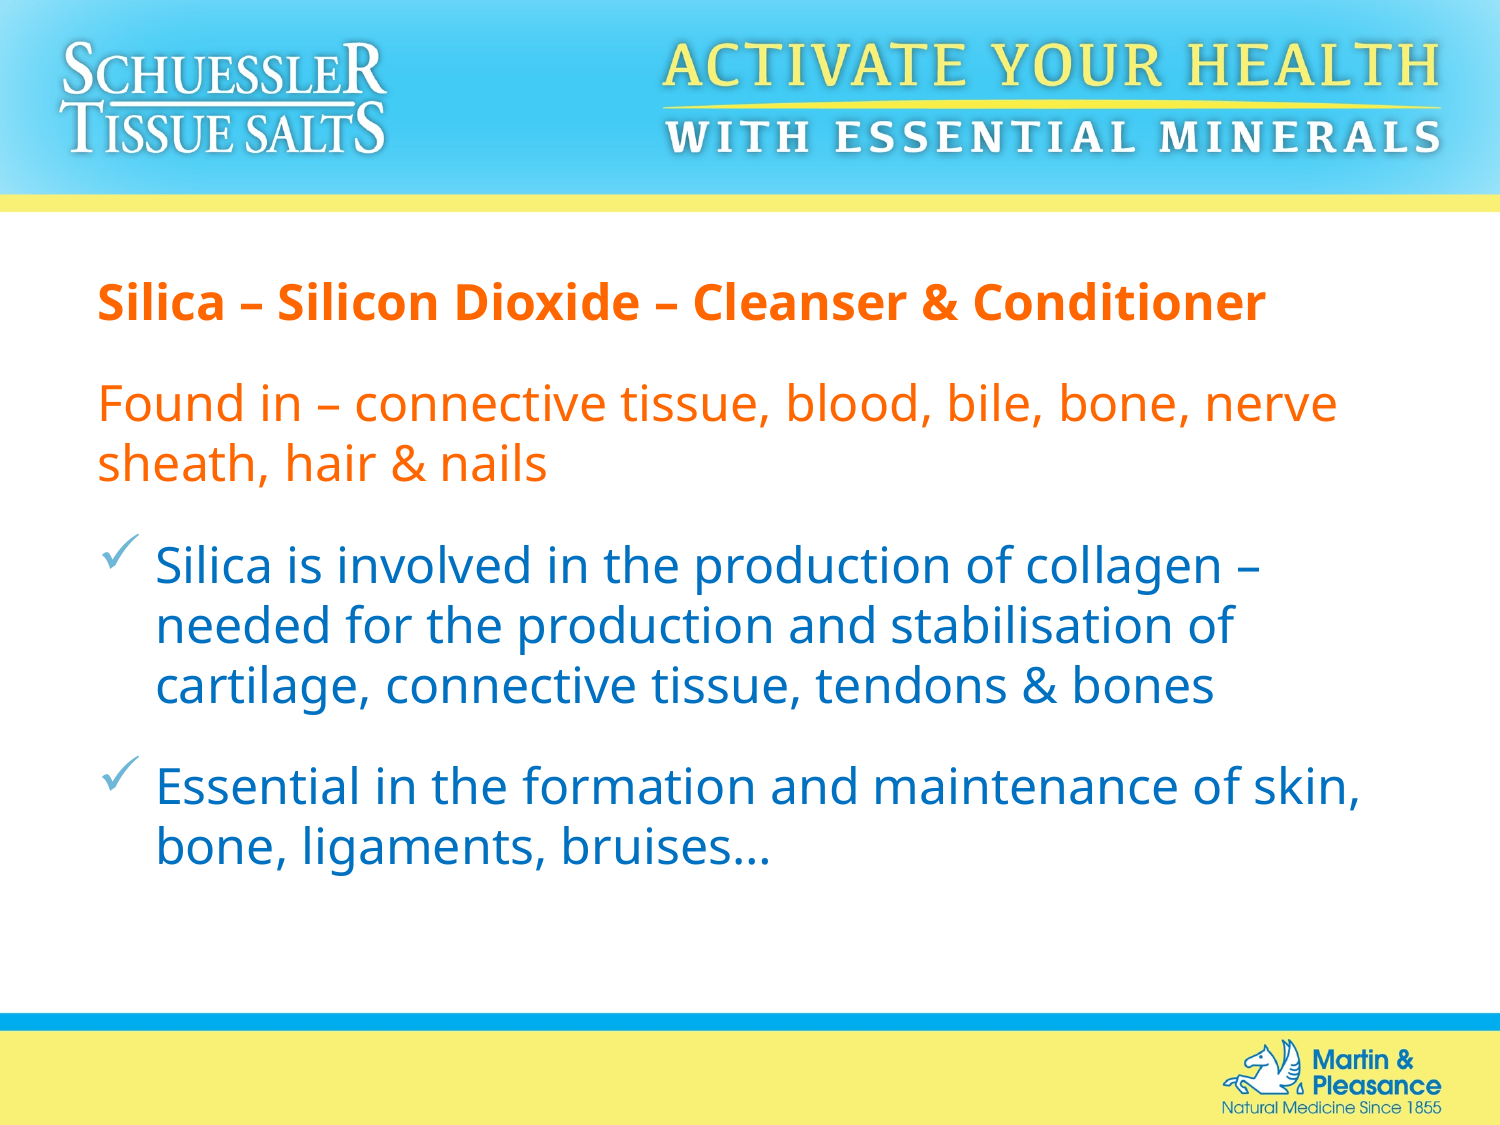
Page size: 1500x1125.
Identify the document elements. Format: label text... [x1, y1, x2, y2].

picture [0, 1031, 1500, 1125]
list Silica – Silicon Dioxide – Cleanser & Conditioner Found in – connective tissue, blood, bile, bone, nerve sheath, hair & nails Silica is involved in the production of collagen – needed for the production and stabilisation of cartilage, connective tissue, tendons & bones Essential in the formation and maintenance of skin, bone, ligaments, bruises… [89, 261, 1410, 976]
picture [0, 0, 1500, 1013]
